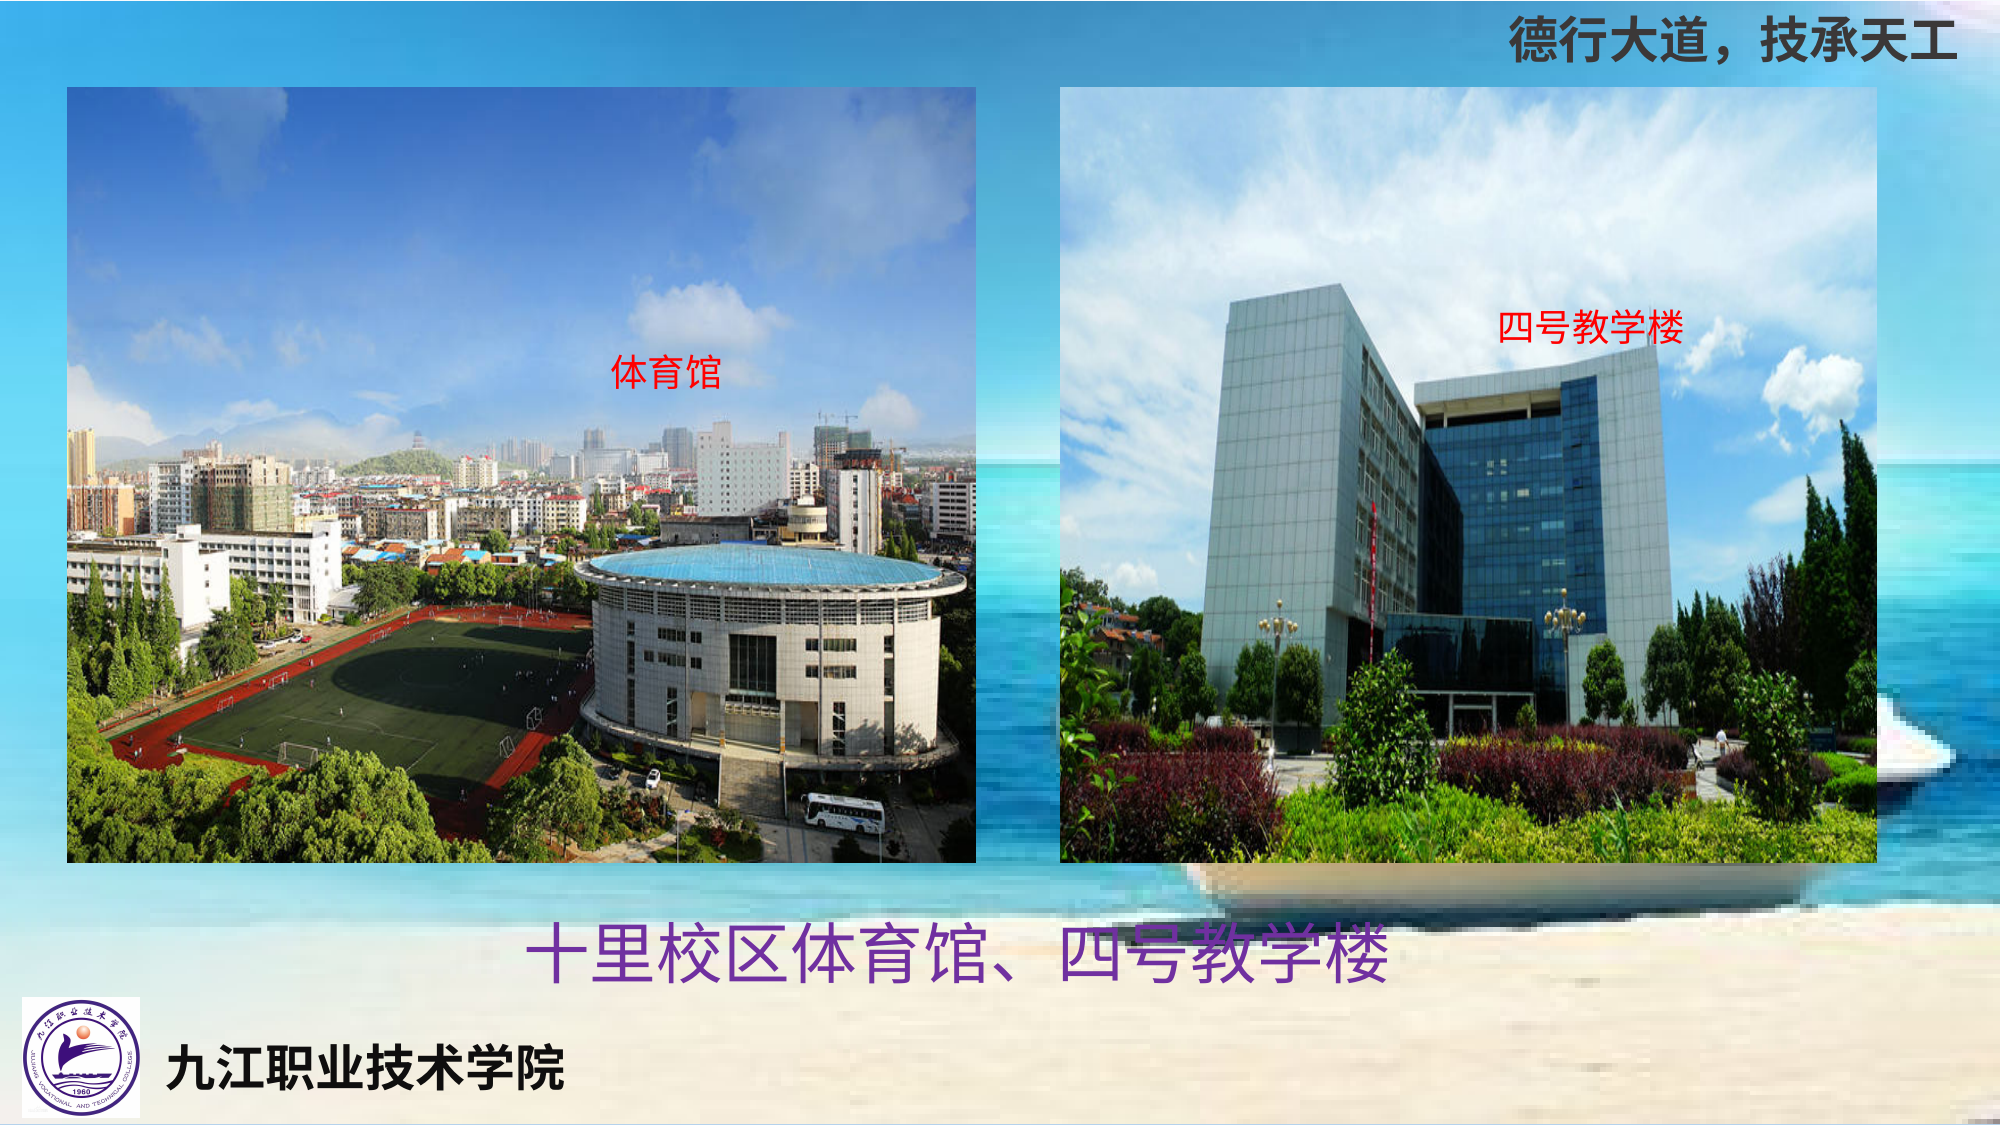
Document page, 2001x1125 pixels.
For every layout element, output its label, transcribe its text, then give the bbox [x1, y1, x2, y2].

text_box 十里校区体育馆、四号教学楼 [258, 904, 1656, 1000]
picture [0, 1, 2000, 1124]
footer 九江职业技术学院 [105, 1042, 626, 1103]
